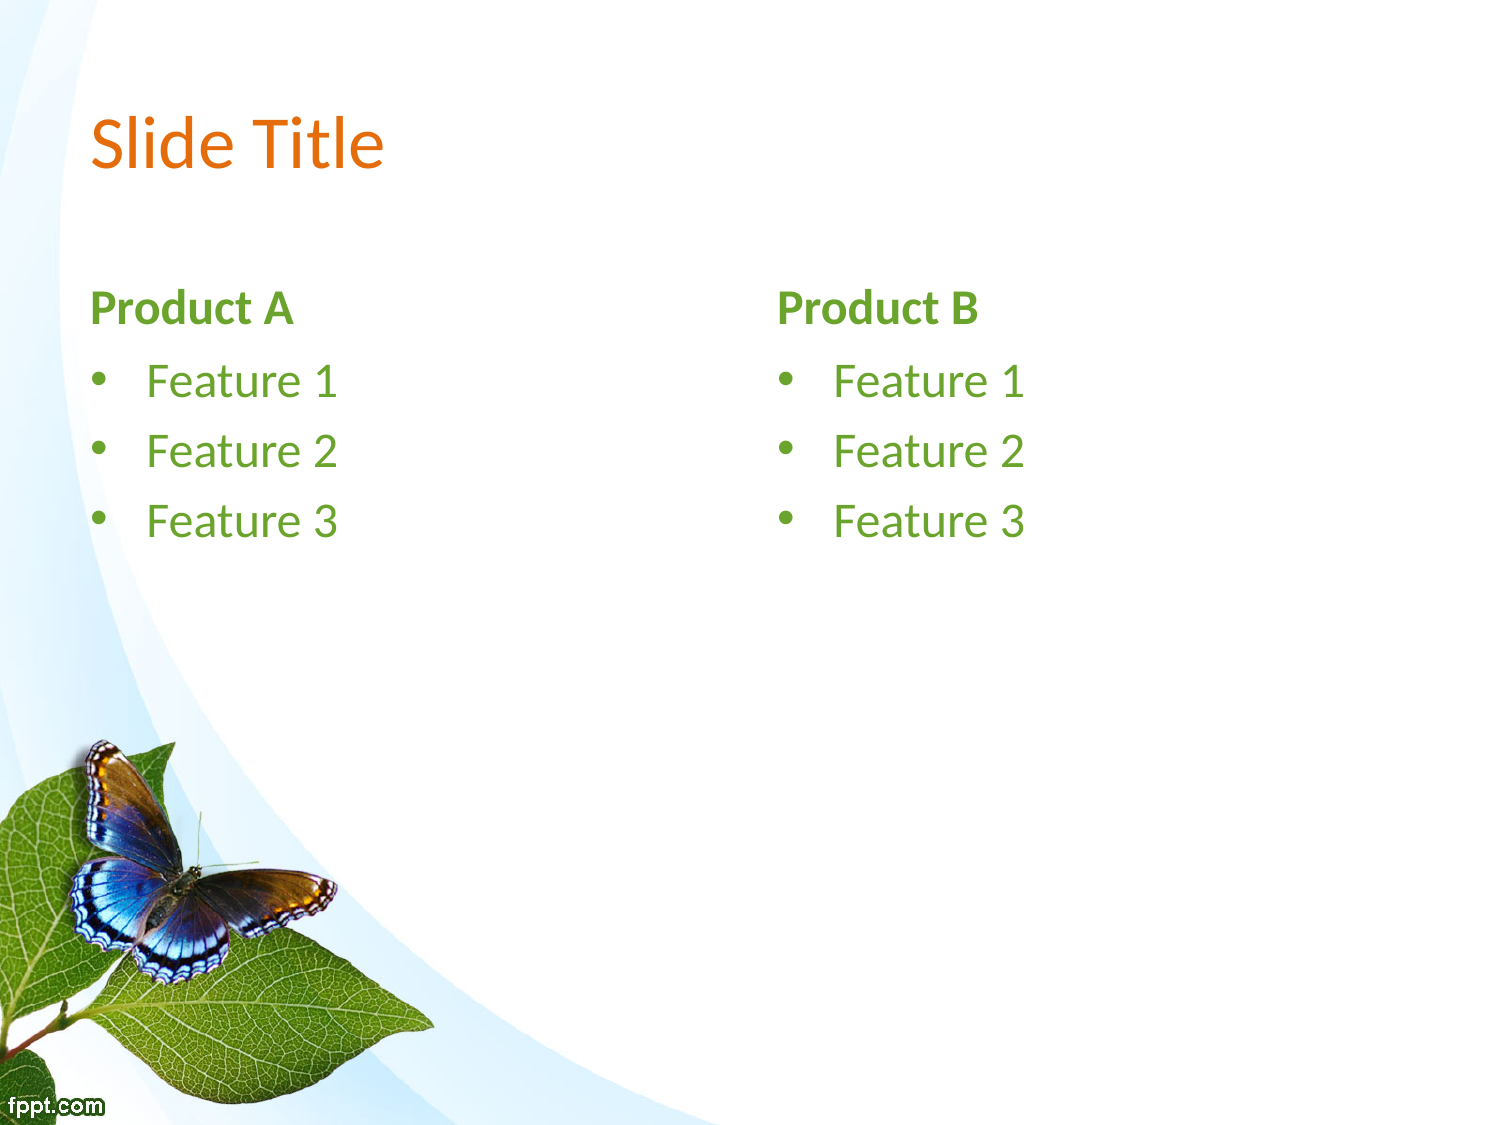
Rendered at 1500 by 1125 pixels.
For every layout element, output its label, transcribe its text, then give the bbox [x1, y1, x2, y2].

list Product A [75, 236, 738, 340]
picture [0, 0, 1500, 1125]
list Feature 1 Feature 2 Feature 3 [75, 340, 738, 964]
list Product B [761, 236, 1425, 340]
list Feature 1 Feature 2 Feature 3 [761, 340, 1425, 964]
title Slide Title [75, 45, 1425, 233]
